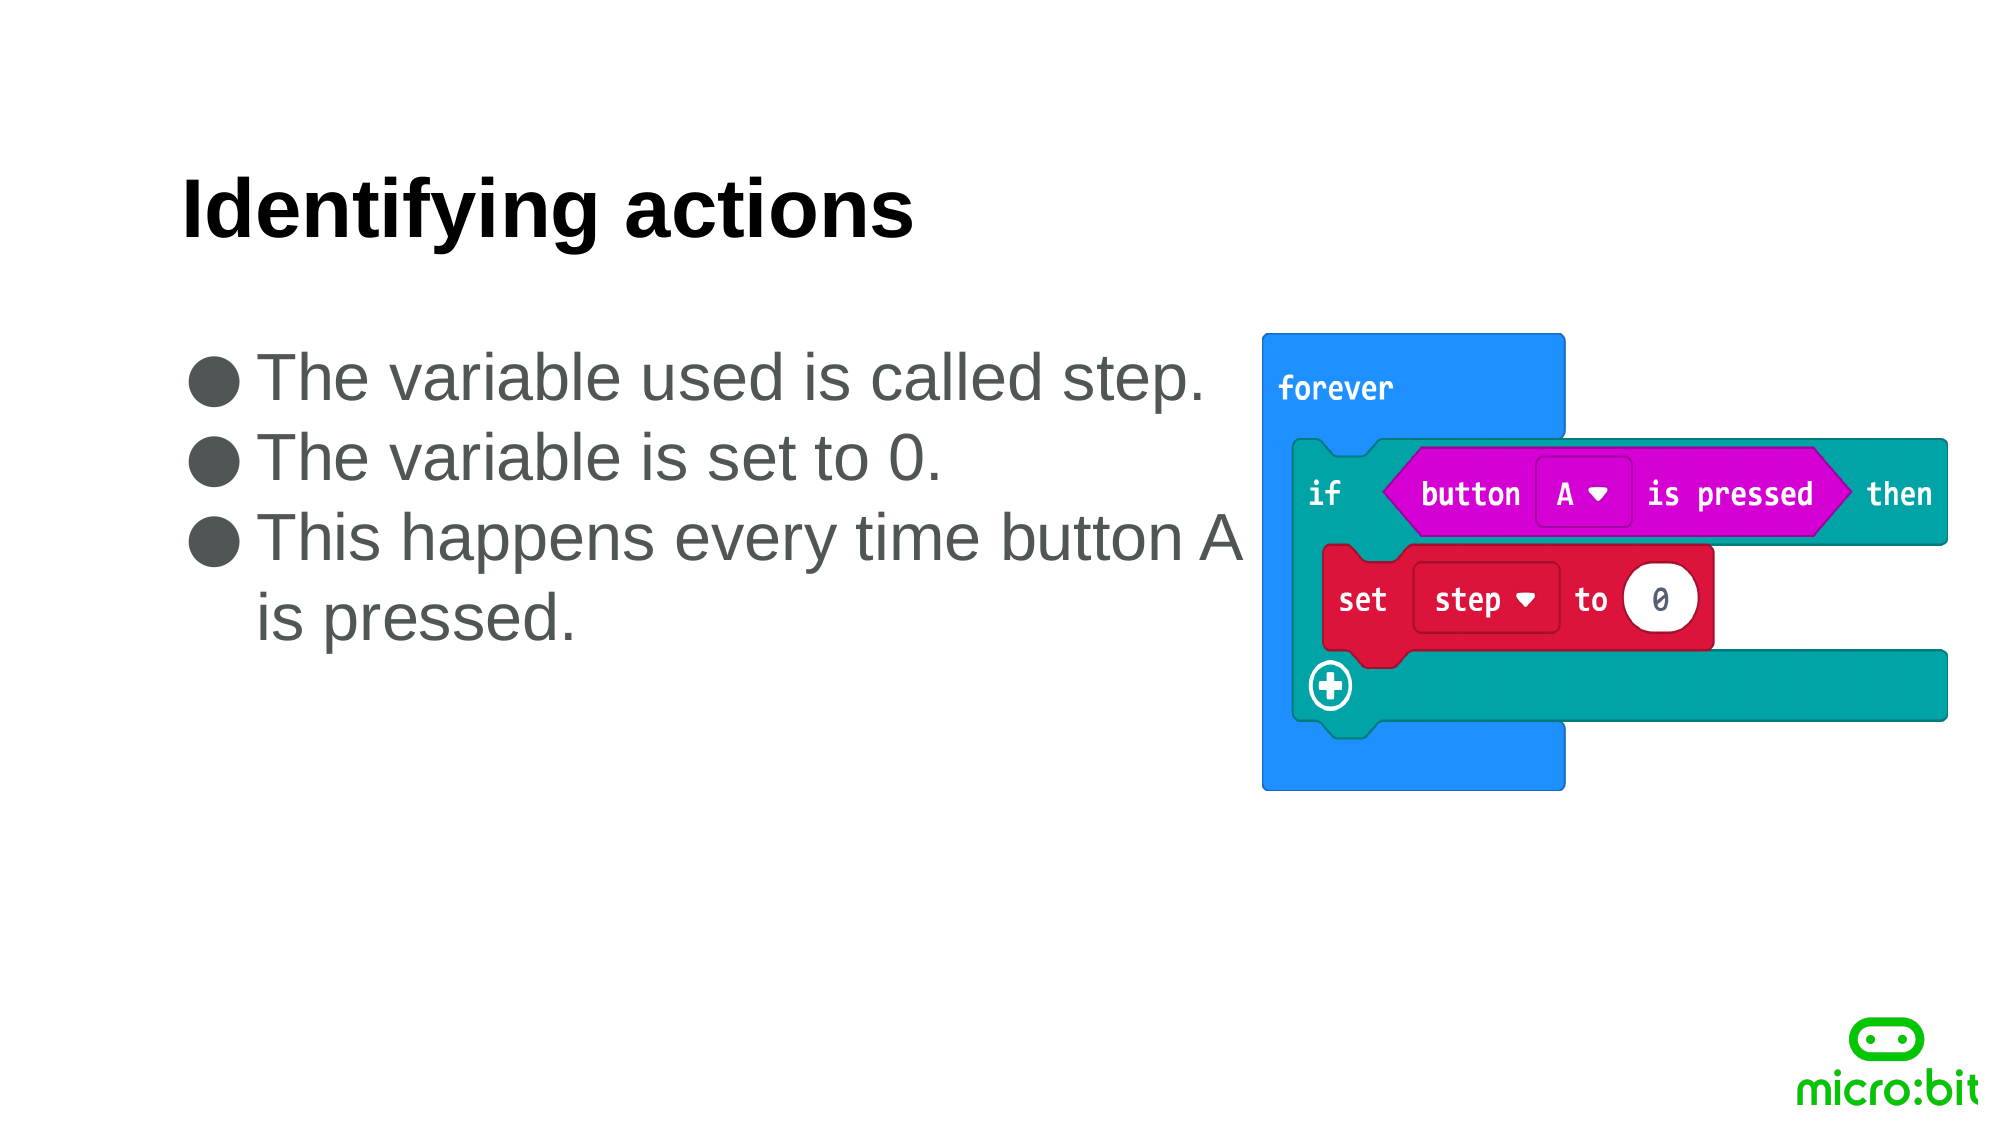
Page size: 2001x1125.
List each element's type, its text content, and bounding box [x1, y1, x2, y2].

picture [1797, 1017, 1978, 1106]
picture [1262, 333, 1948, 792]
text_box Identifying actions The variable used is called step. The variable is set to 0. This happens every time button A is pressed. [166, 60, 1323, 884]
